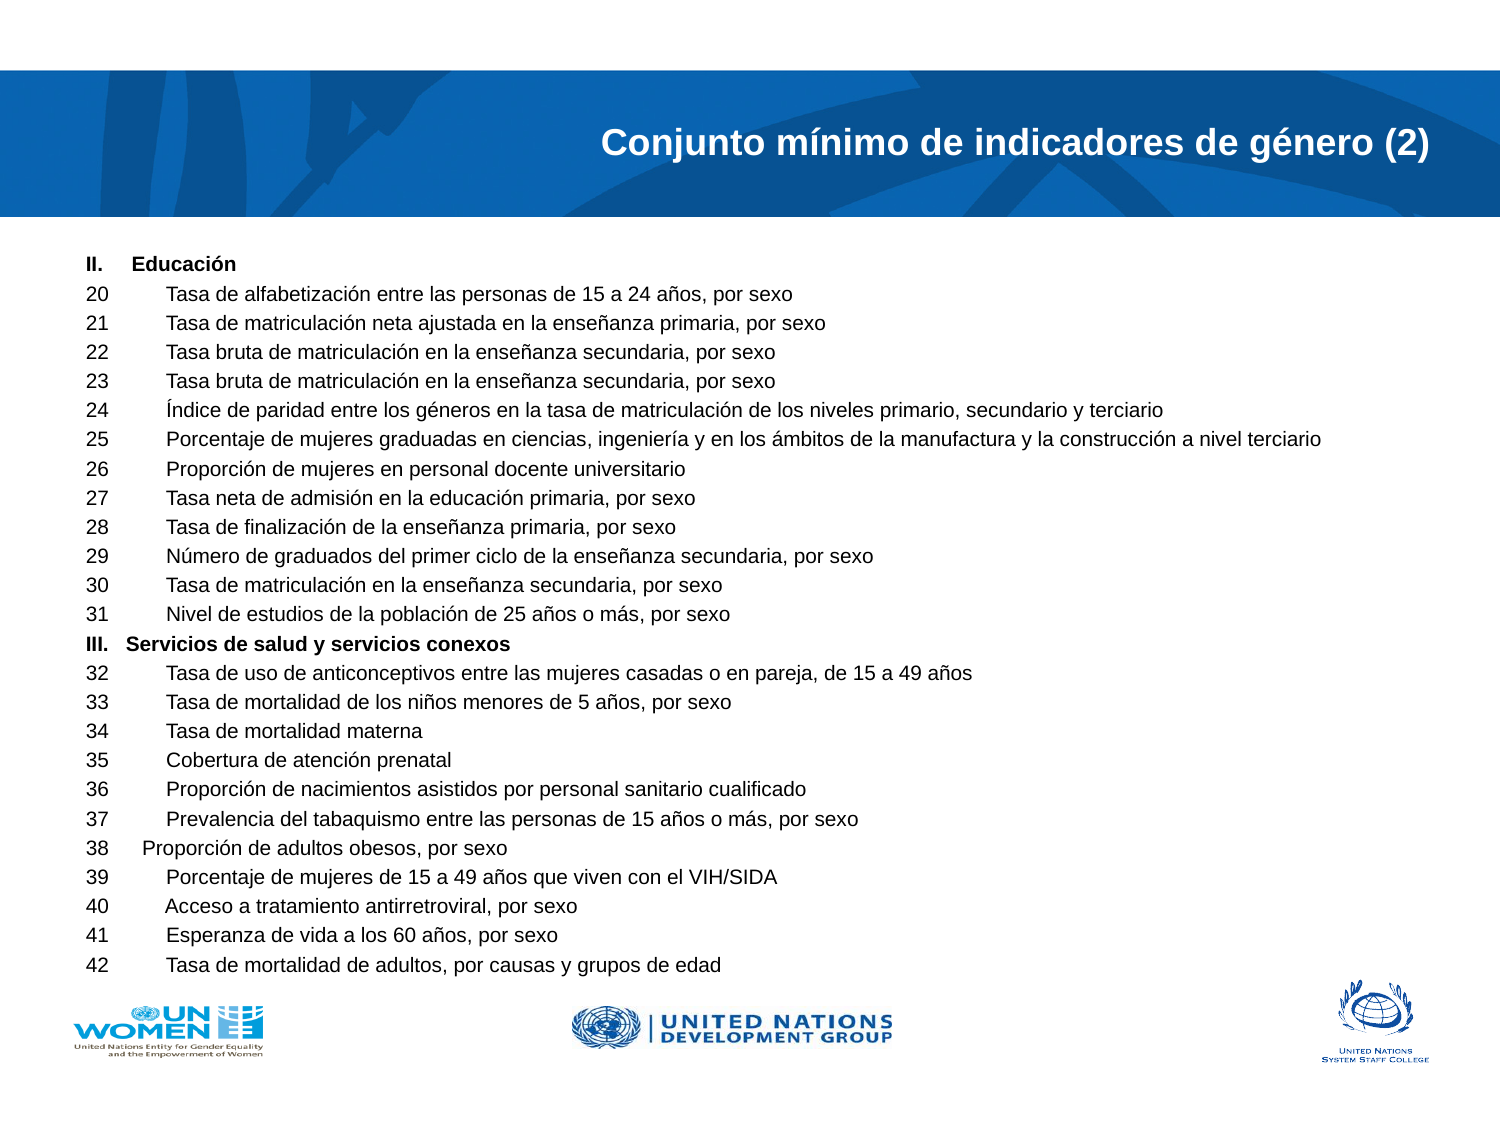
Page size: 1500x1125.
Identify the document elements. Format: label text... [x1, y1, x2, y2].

title Conjunto mínimo de indicadores de género (2) [170, 89, 1447, 191]
picture [194, 1006, 204, 1013]
picture [73, 1006, 263, 1058]
picture [0, 70, 1500, 217]
picture [170, 1006, 179, 1018]
list II. Educación 20 Tasa de alfabetización entre las personas de 15 a 24 años, por sexo 21 Tasa de matriculación neta ajustada en la enseñanza primaria, por sexo 22 Tasa bruta de matriculación en la enseñanza secundaria, por sexo 23 Tasa bruta de matriculación en la enseñanza secundaria, por sexo 24 Índice de paridad entre los géneros en la tasa de matriculación de los niveles primario, secundario y terciario 25 Porcentaje de mujeres graduadas en ciencias, ingeniería y en los ámbitos de la manufactura y la construcción a nivel terciario 26 Proporción de mujeres en personal docente universitario 27 Tasa neta de admisión en la educación primaria, por sexo 28 Tasa de finalización de la enseñanza primaria, por sexo 29 Número de graduados del primer ciclo de la enseñanza secundaria, por sexo 30 Tasa de matriculación en la enseñanza secundaria, por sexo 31 Nivel de estudios de la población de 25 años o más, por sexo III. Servicios de salud y servicios conexos 32 Tasa de uso de anticonceptivos entre las mujeres casadas o en pareja, de 15 a 49 años 33 Tasa de mortalidad de los niños menores de 5 años, por sexo 34 Tasa de mortalidad materna 35 Cobertura de atención prenatal 36 Proporción de nacimientos asistidos por personal sanitario cualificado 37 Prevalencia del tabaquismo entre las personas de 15 años o más, por sexo 38 Proporción de adultos obesos, por sexo 39 Porcentaje de mujeres de 15 a 49 años que viven con el VIH/SIDA 40 Acceso a tratamiento antirretroviral, por sexo 41 Esperanza de vida a los 60 años, por sexo 42 Tasa de mortalidad de adultos, por causas y grupos de edad [70, 243, 1347, 919]
picture [572, 1006, 892, 1049]
picture [1322, 979, 1429, 1063]
